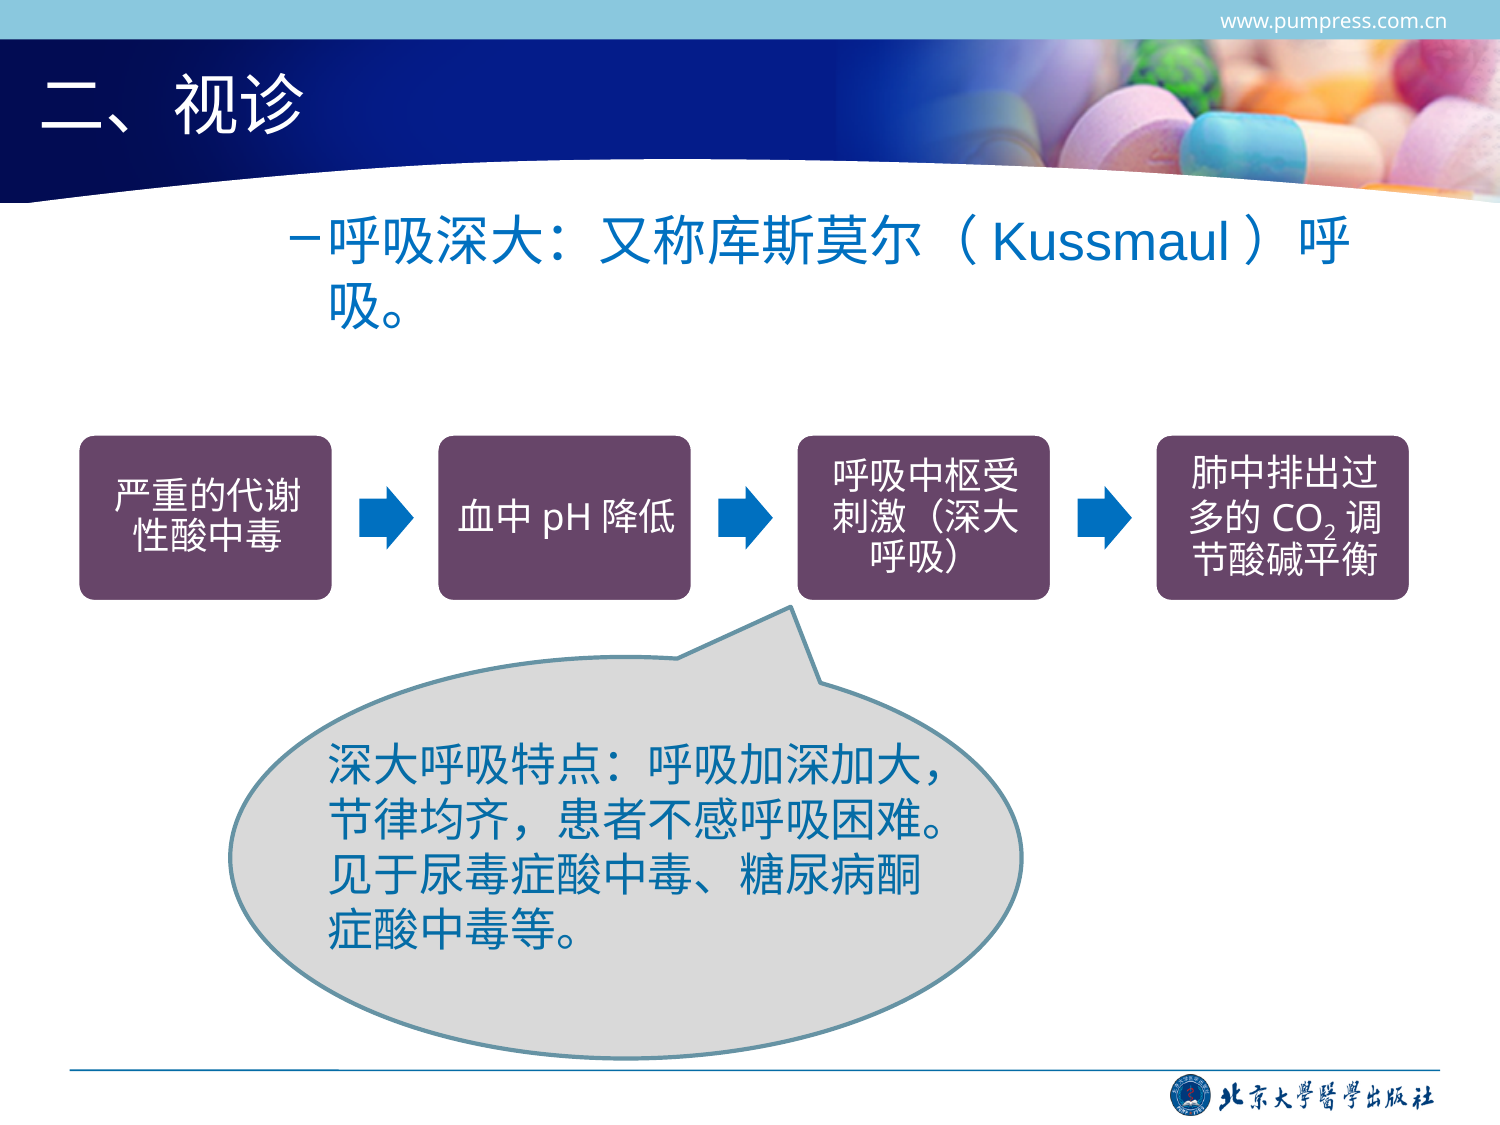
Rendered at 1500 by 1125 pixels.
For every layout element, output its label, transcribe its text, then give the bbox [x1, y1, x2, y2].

list 呼吸深大：又称库斯莫尔（Kussmaul）呼吸。 [50, 199, 1463, 1025]
picture [0, 40, 1500, 203]
slide_number www.pumpress.com.cn [1024, 0, 1463, 38]
text_box 深大呼吸特点：呼吸加深加大，节律均齐，患者不感呼吸困难。见于尿毒症酸中毒、糖尿病酮症酸中毒等。 [312, 789, 939, 963]
title 二、视诊 [23, 56, 1349, 149]
text_box [228, 789, 1024, 1061]
picture [1170, 1074, 1436, 1118]
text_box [76, 255, 1412, 781]
